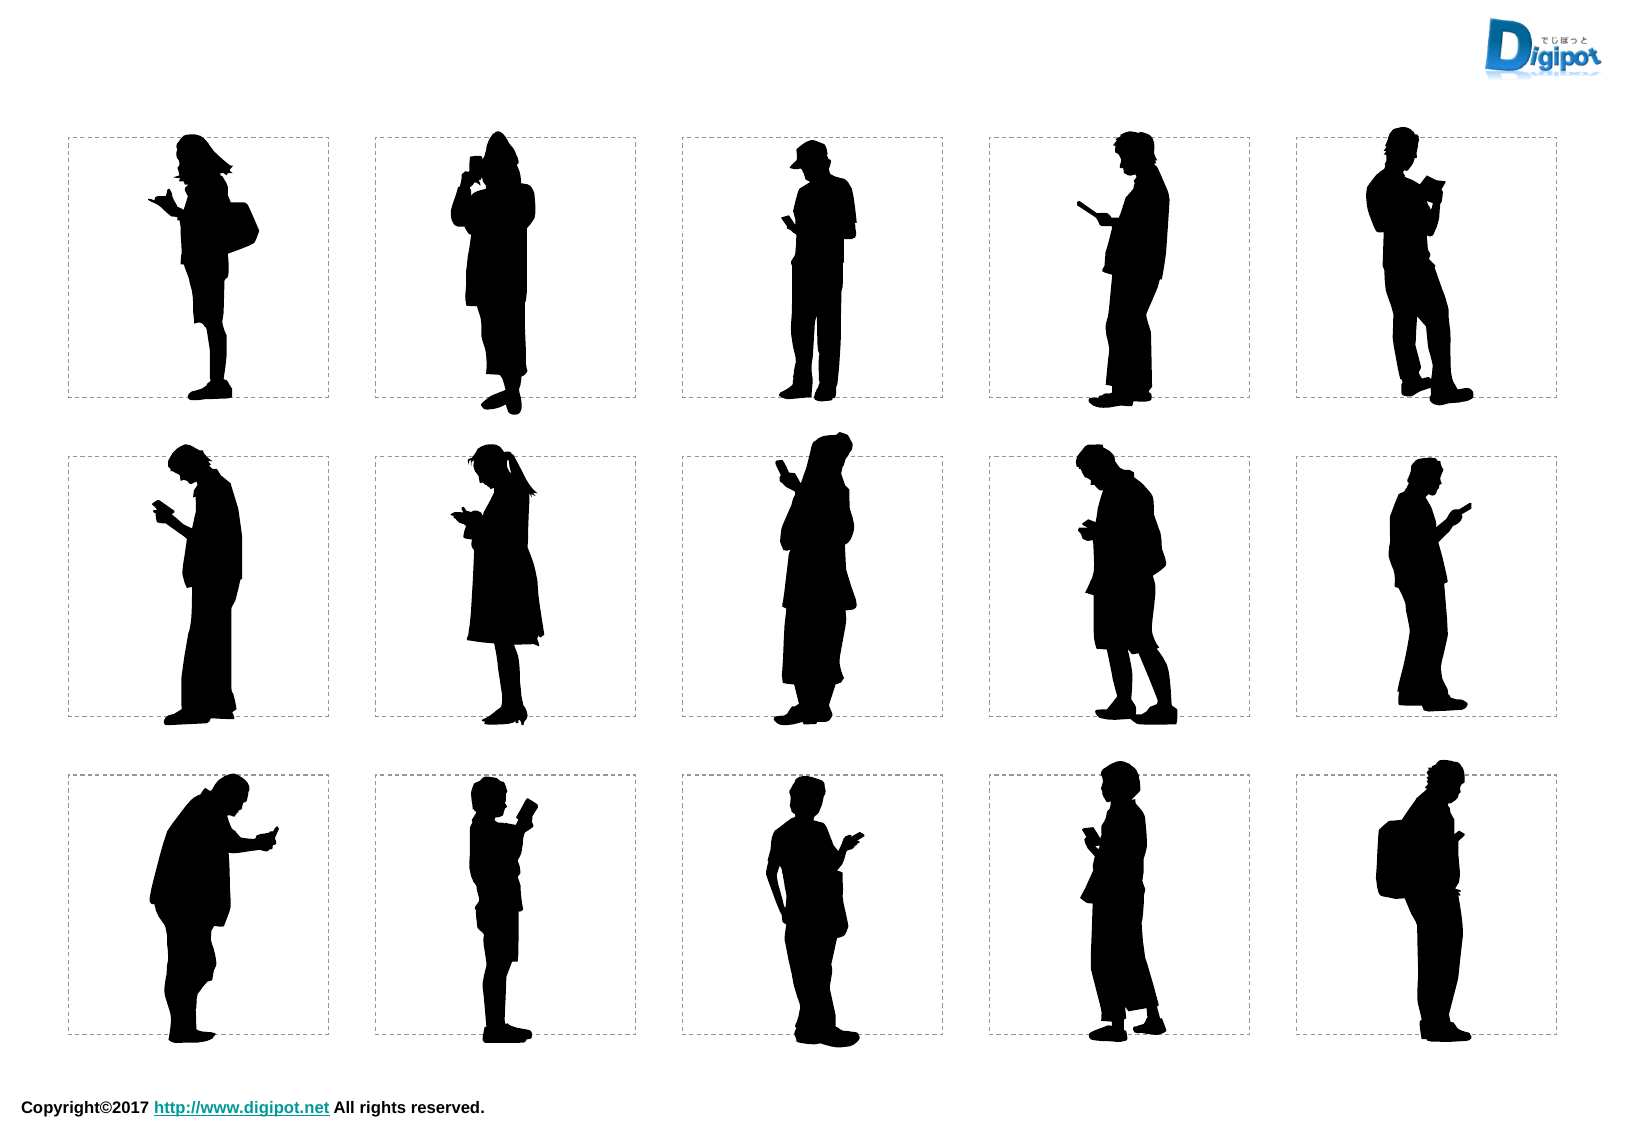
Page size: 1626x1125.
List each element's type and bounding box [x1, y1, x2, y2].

text_box [152, 444, 243, 726]
text_box [1077, 131, 1170, 408]
text_box [1388, 457, 1472, 712]
text_box [1375, 759, 1472, 1042]
text_box [1075, 444, 1178, 725]
text_box [149, 773, 279, 1044]
picture [1485, 18, 1602, 82]
text_box [450, 444, 545, 726]
text_box [1366, 127, 1474, 406]
text_box [766, 775, 865, 1048]
text_box [148, 134, 260, 401]
text_box [773, 432, 857, 726]
text_box [1080, 761, 1167, 1042]
text_box [779, 140, 857, 402]
text_box [450, 131, 536, 415]
text_box [469, 776, 538, 1043]
